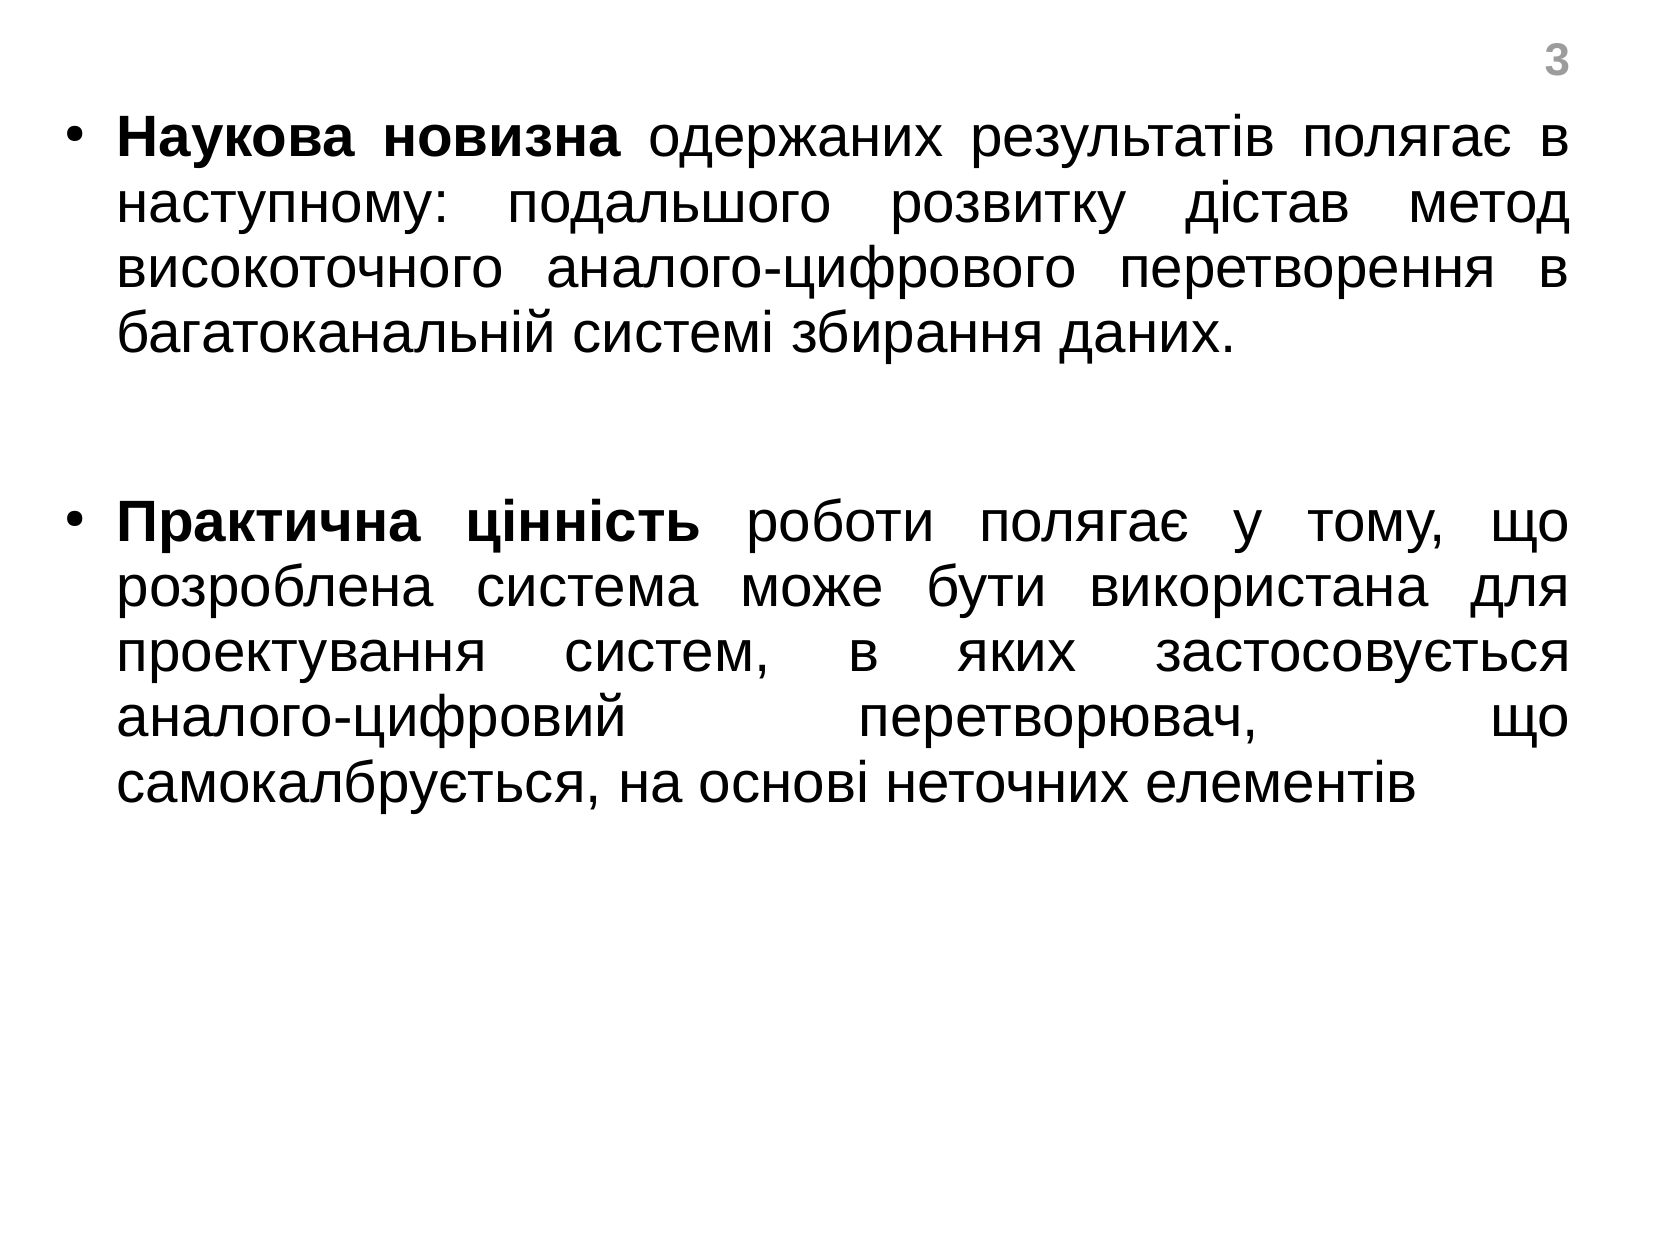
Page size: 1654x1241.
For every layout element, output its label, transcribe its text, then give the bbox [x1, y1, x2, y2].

text_box Наукова новизна одержаних результатів полягає в наступному: подальшого розвитку дістав метод високоточного аналого-цифрового перетворення в багатоканальній системі збирання даних. Практична цінність роботи полягає у тому, що розроблена система може бути використана для проектування систем, в яких застосовується аналого-цифровий перетворювач, що самокалбрується, на основі неточних елементів [47, 100, 1571, 928]
